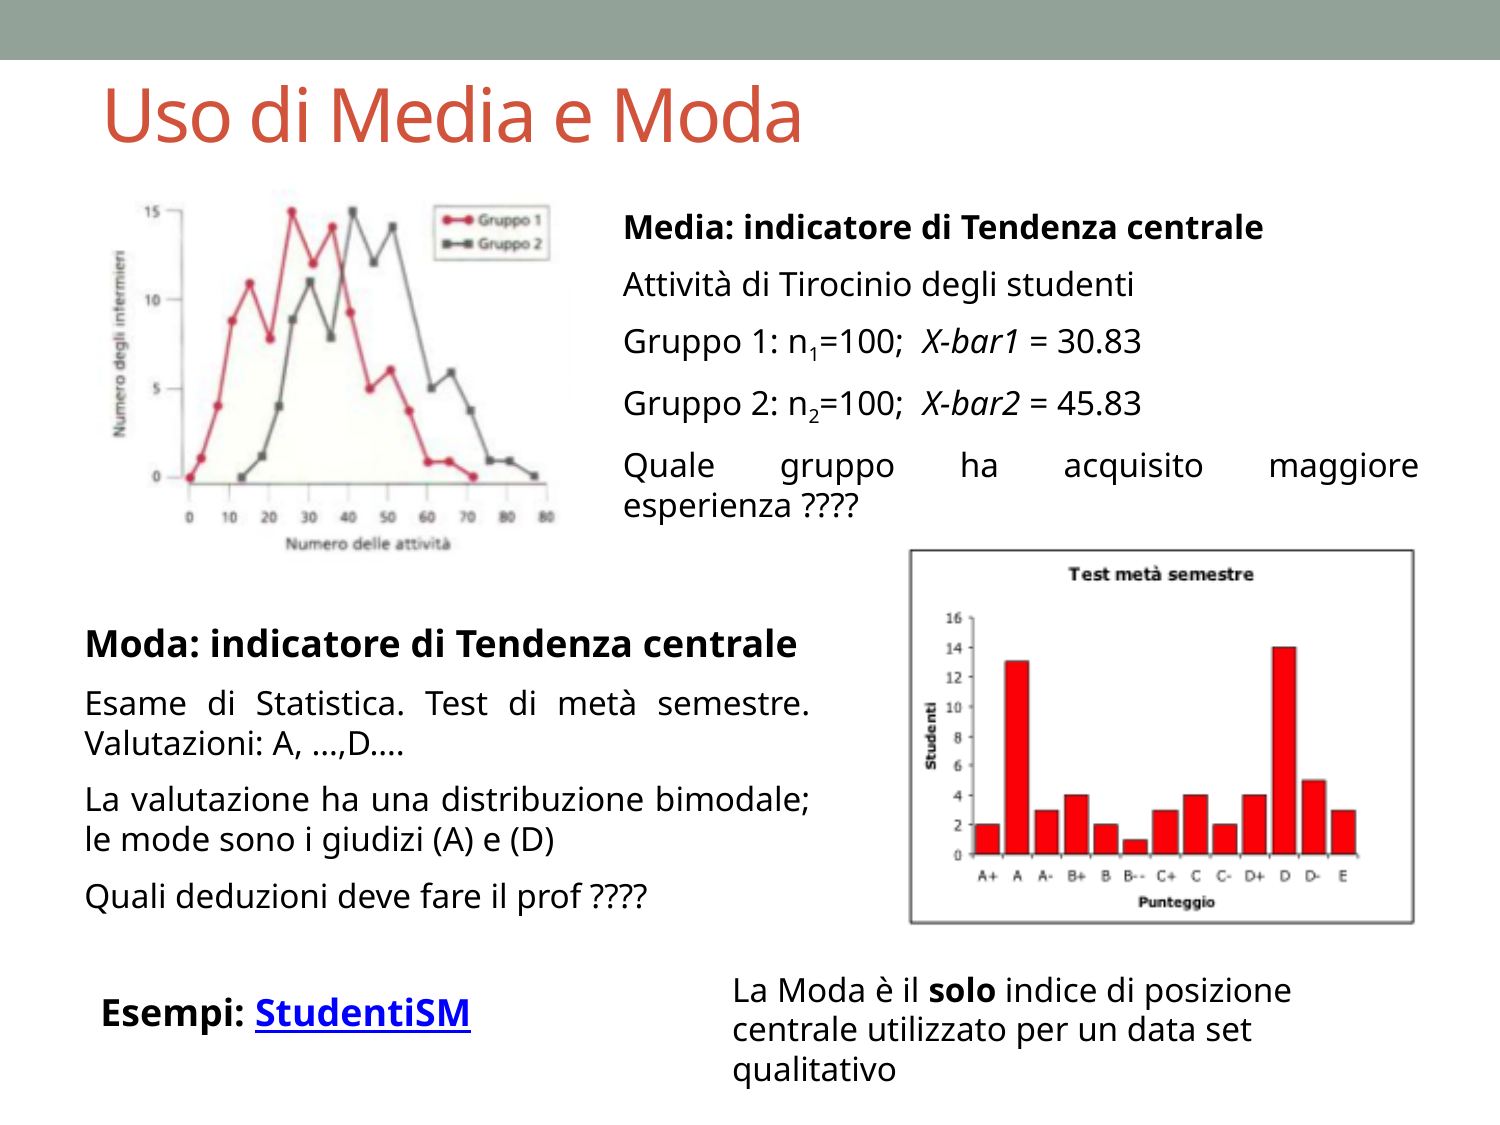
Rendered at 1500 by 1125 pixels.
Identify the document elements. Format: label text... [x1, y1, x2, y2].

text_box Media: indicatore di Tendenza centrale Attività di Tirocinio degli studenti Gruppo 1: n1=100; X-bar1 = 30.83 Gruppo 2: n2=100; X-bar2 = 45.83 Quale gruppo ha acquisito maggiore esperienza ???? [608, 199, 1436, 532]
title Uso di Media e Moda [86, 55, 1414, 171]
text_box Esempi: StudentiSM [85, 982, 572, 1048]
text_box La Moda è il solo indice di posizione centrale utilizzato per un data set qualitativo [717, 961, 1414, 1096]
picture [905, 543, 1421, 930]
text_box Moda: indicatore di Tendenza centrale Esame di Statistica. Test di metà semestre. Valutazioni: A, …,D…. La valutazione ha una distribuzione bimodale; le mode sono i giudizi (A) e (D) Quali deduzioni deve fare il prof ???? [69, 612, 827, 923]
picture [95, 188, 572, 574]
